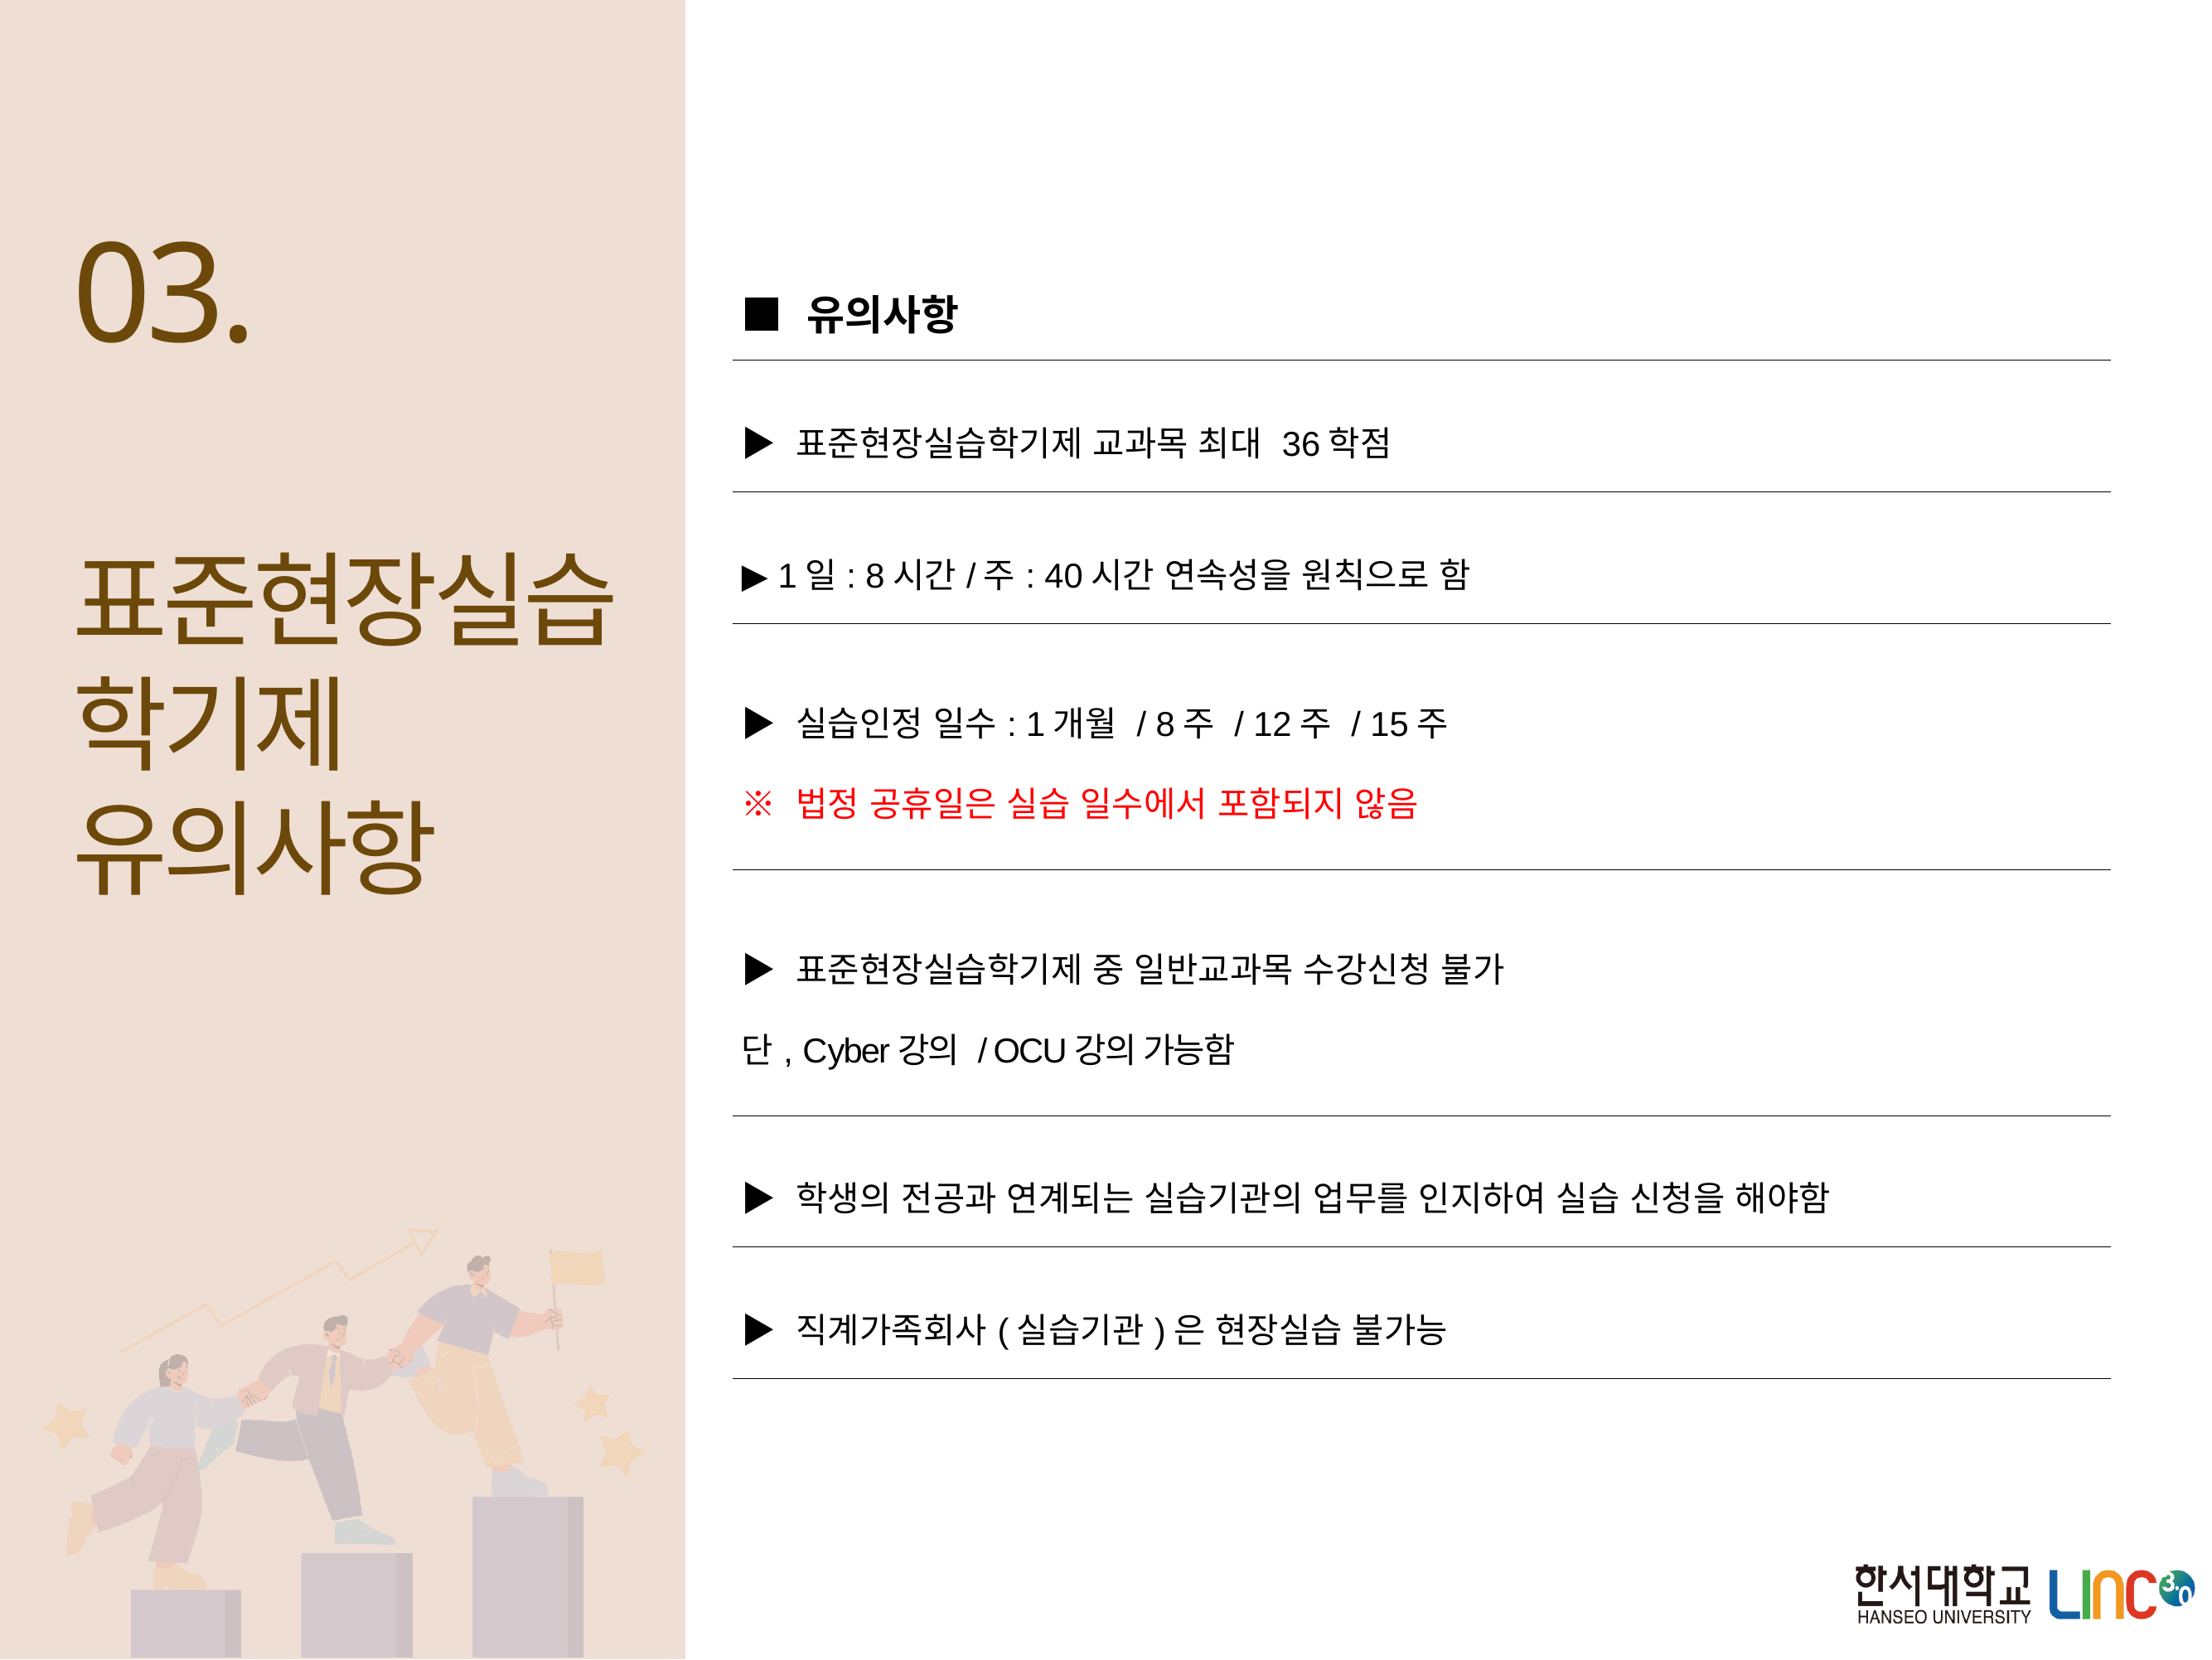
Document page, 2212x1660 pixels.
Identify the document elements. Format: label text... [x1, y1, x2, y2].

table_cell ▶ 학생의 전공과 연계되는 실습기관의 업무를 인지하여 실습 신청을 해야함 [733, 1116, 2111, 1246]
table_cell ▶ 표준현장실습학기제 교과목 최대 36학점 [733, 361, 2111, 491]
table_cell ▶ 표준현장실습학기제 중 일반교과목 수강신청 불가 단, Cyber강의 / OCU강의 가능함 [733, 870, 2111, 1116]
table_cell ▶ 1일: 8시간/주: 40시간 연속성을 원칙으로 함 [733, 492, 2111, 623]
picture [7, 1186, 692, 1658]
text_box 03. 표준현장실습 학기제 유의사항 [60, 197, 686, 915]
table_cell ▶ 직계가족회사(실습기관)은 현장실습 불가능 [733, 1247, 2111, 1378]
picture [1845, 1547, 2205, 1638]
table_cell ▶ 실습인정 일수: 1개월 / 8주 / 12주 / 15주 ※ 법정 공휴일은 실습 일수에서 포함되지 않음 [733, 624, 2111, 869]
table_header ■ 유의사항 [733, 229, 2111, 360]
text_box [0, 0, 687, 1660]
